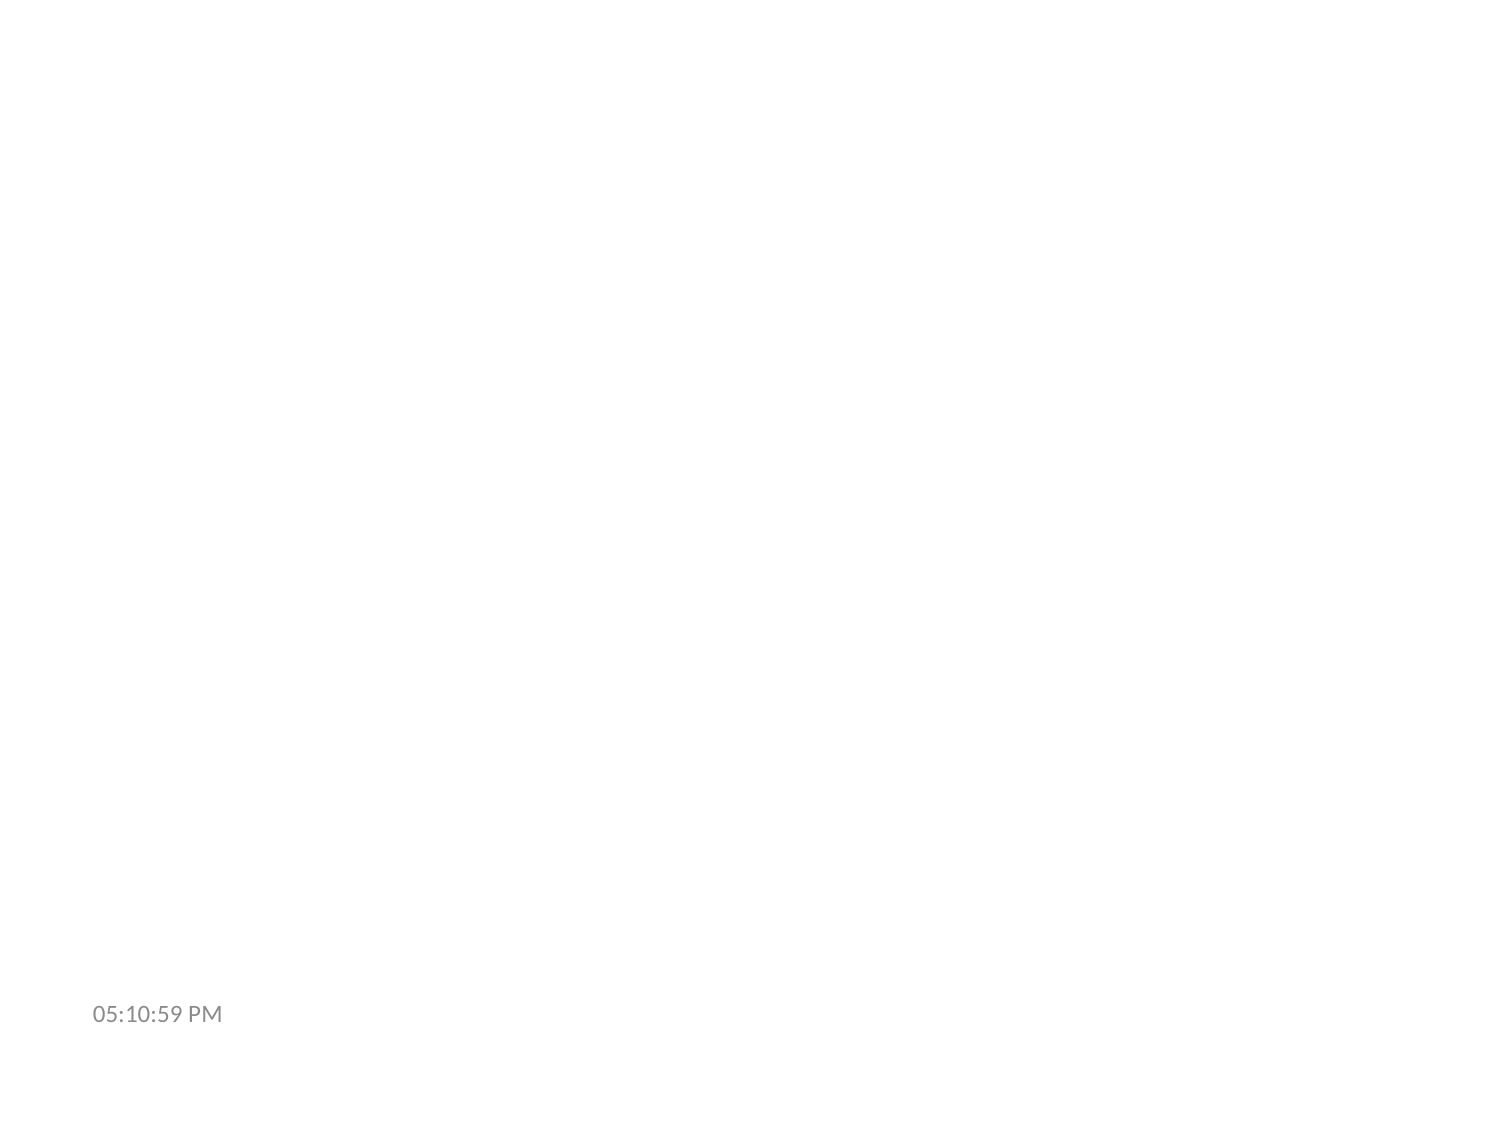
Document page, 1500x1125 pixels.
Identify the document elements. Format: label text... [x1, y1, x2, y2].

text_box 3:35:09 PM [77, 982, 428, 1043]
